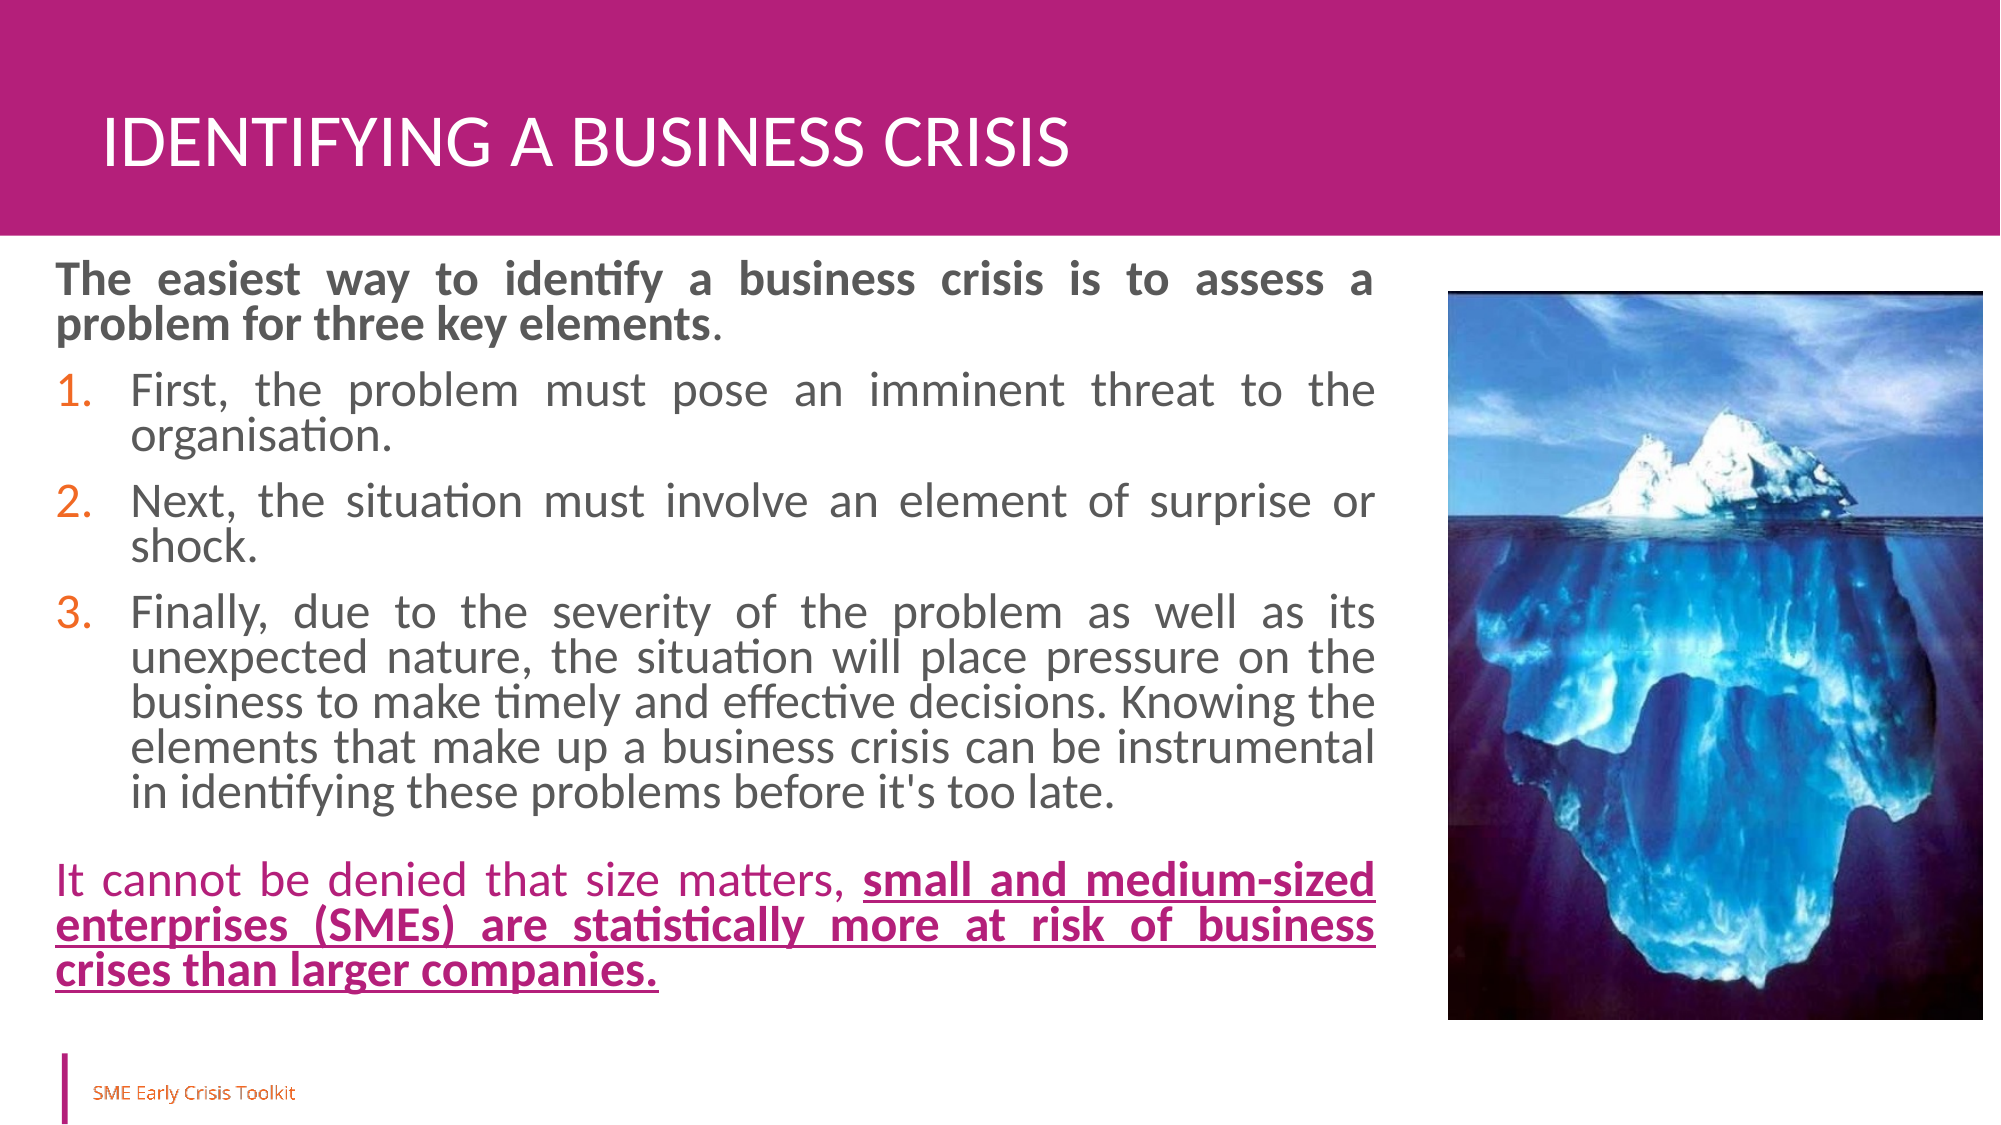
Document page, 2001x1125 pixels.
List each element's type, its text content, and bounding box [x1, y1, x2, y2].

list The easiest way to identify a business crisis is to assess a problem for three key elements. First, the problem must pose an imminent threat to the organisation. Next, the situation must involve an element of surprise or shock. Finally, due to the severity of the problem as well as its unexpected nature, the situation will place pressure on the business to make timely and effective decisions. Knowing the elements that make up a business crisis can be instrumental in identifying these problems before it's too late. It cannot be denied that size matters, small and medium-sized enterprises (SMEs) are statistically more at risk of business crises than larger companies. [40, 252, 1391, 1059]
picture [1448, 291, 1983, 1020]
text_box [0, 0, 2000, 237]
picture [83, 1080, 295, 1104]
list IDENTIFYING A BUSINESS CRISIS [86, 105, 1904, 201]
